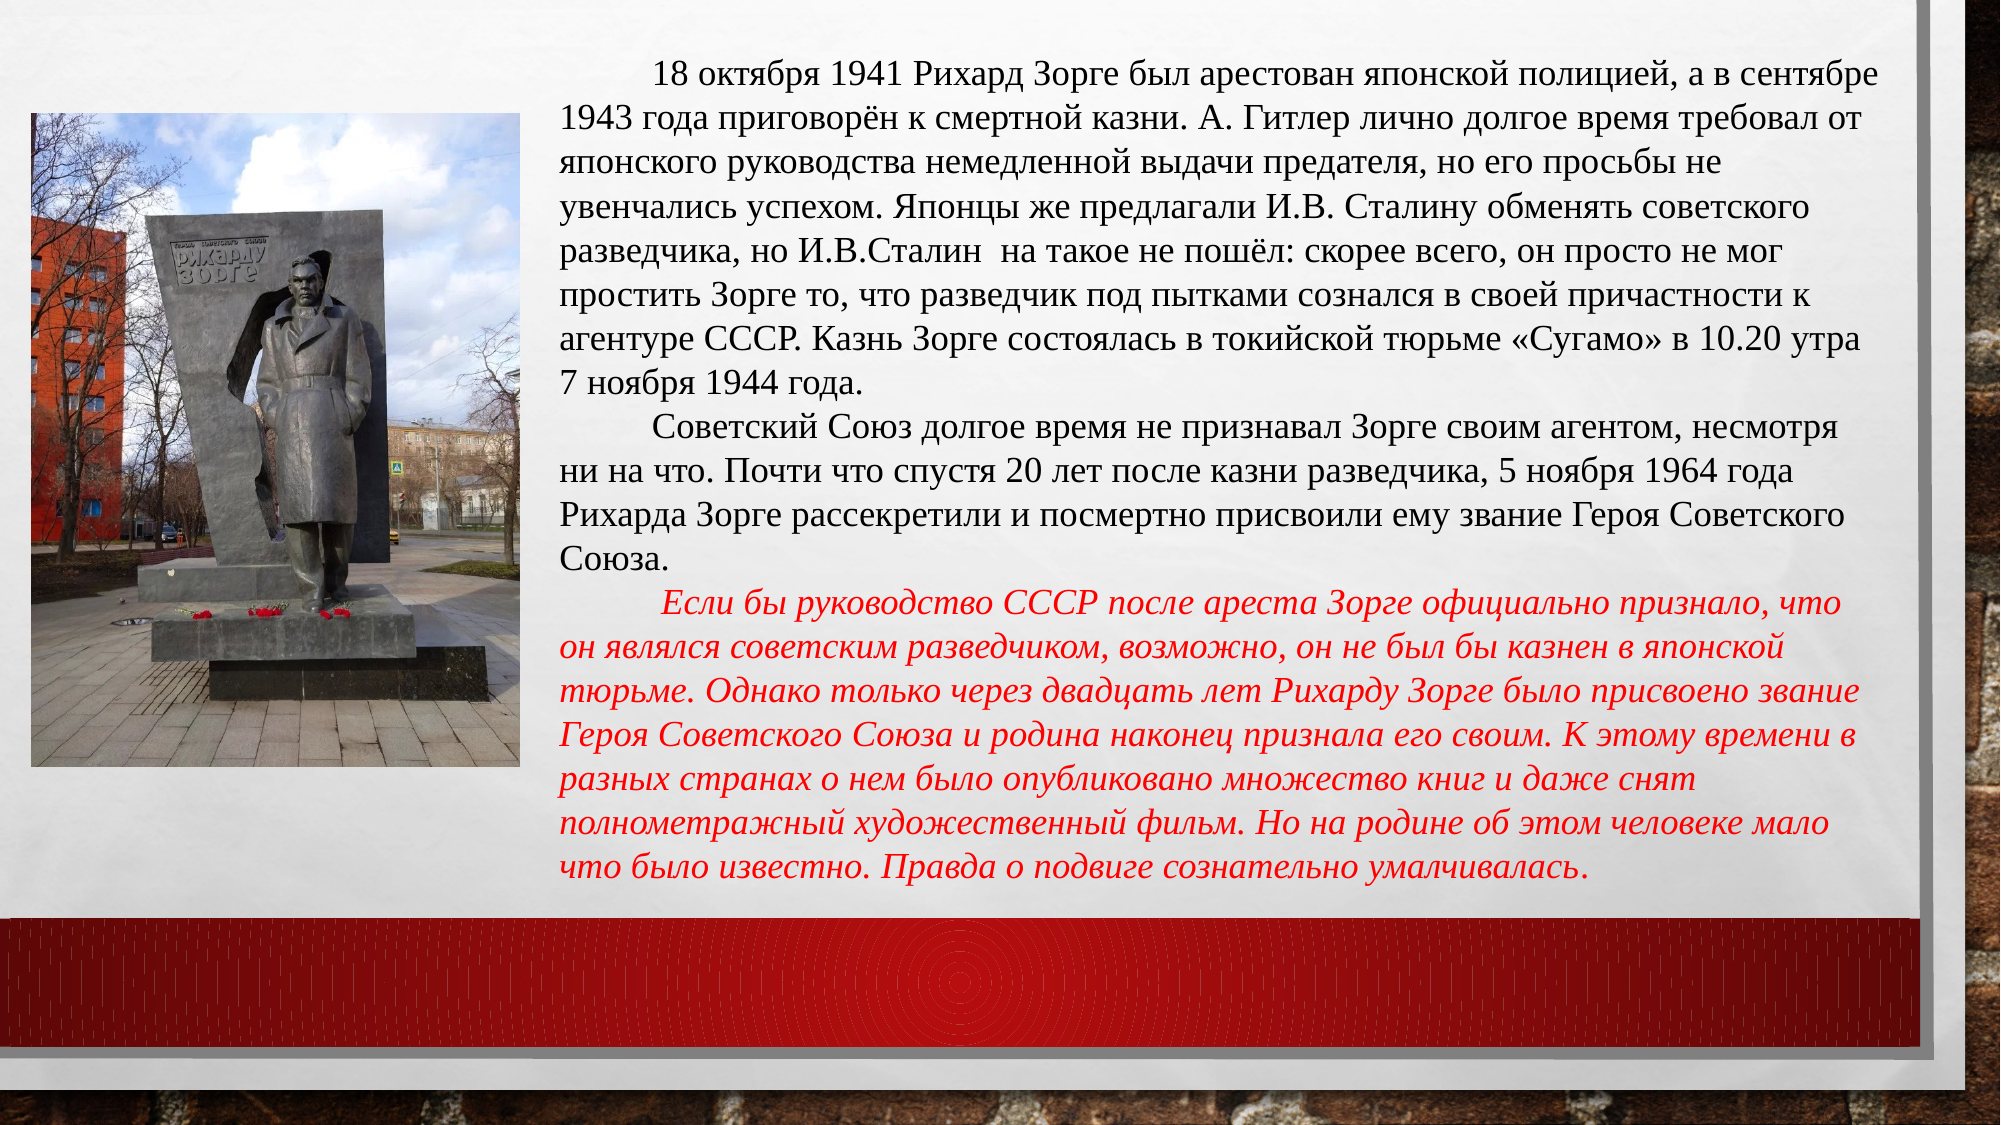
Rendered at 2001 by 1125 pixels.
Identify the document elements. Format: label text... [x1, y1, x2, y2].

list 18 октября 1941 Рихард Зорге был арестован японской полицией, а в сентябре 1943 года приговорён к смертной казни. А. Гитлер лично долгое время требовал от японского руководства немедленной выдачи предателя, но его просьбы не увенчались успехом. Японцы же предлагали И.В. Сталину обменять советского разведчика, но И.В.Сталин на такое не пошёл: скорее всего, он просто не мог простить Зорге то, что разведчик под пытками сознался в своей причастности к агентуре СССР. Казнь Зорге состоялась в токийской тюрьме «Сугамо» в 10.20 утра 7 ноября 1944 года. Советский Союз долгое время не признавал Зорге своим агентом, несмотря ни на что. Почти что спустя 20 лет после казни разведчика, 5 ноября 1964 года Рихарда Зорге рассекретили и посмертно присвоили ему звание Героя Советского Союза. Если бы руководство СССР после ареста Зорге официально признало, что он являлся советским разведчиком, возможно, он не был бы казнен в японской тюрьме. Однако только через двадцать лет Рихарду Зорге было присвоено звание Героя Советского Союза и родина наконец признала его своим. К этому времени в разных странах о нем было опубликовано множество книг и даже снят полнометражный художественный фильм. Но на родине об этом человеке мало что было известно. Правда о подвиге сознательно умалчивалась. [544, 41, 1903, 895]
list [31, 113, 520, 767]
picture [0, 0, 2000, 1125]
